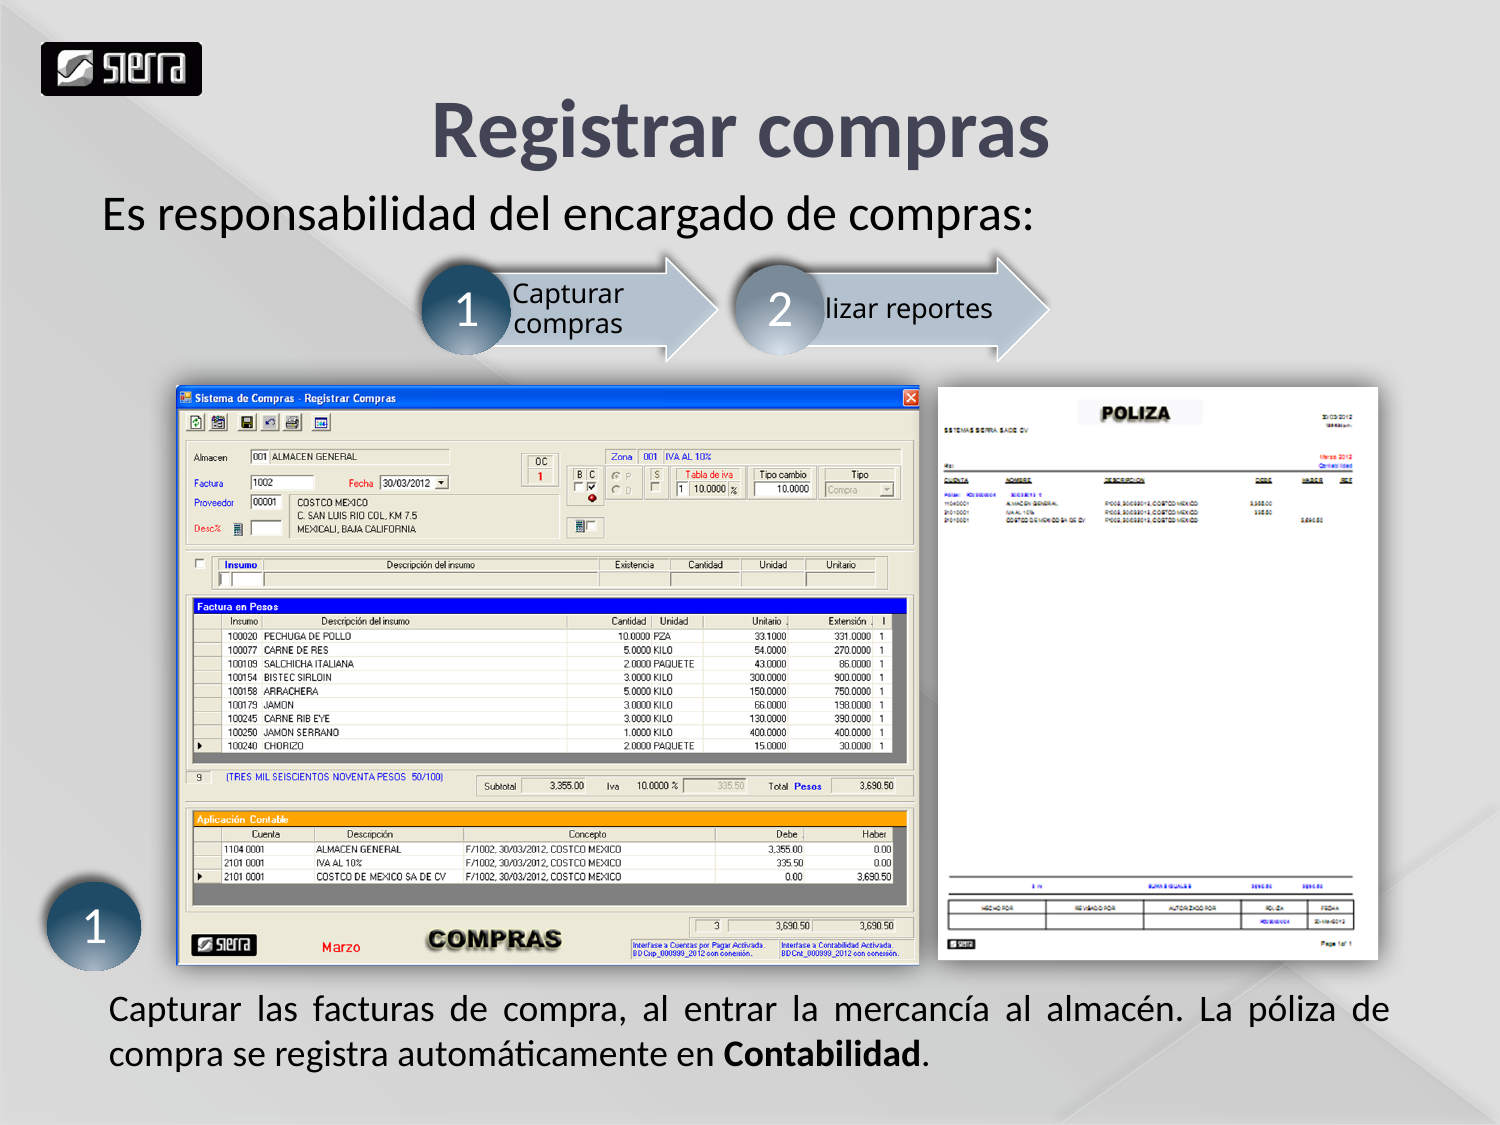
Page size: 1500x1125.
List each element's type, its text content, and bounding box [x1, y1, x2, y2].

picture [937, 386, 1380, 962]
picture [41, 42, 202, 97]
text_box Registrar compras [416, 66, 1066, 172]
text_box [241, 231, 1243, 389]
text_box Capturar las facturas de compra, al entrar la mercancía al almacén. La póliza de compra se registra automáticamente en Contabilidad. [94, 976, 1407, 1081]
picture [175, 383, 920, 966]
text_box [46, 881, 142, 972]
text_box Es responsabilidad del encargado de compras: [76, 172, 1427, 268]
